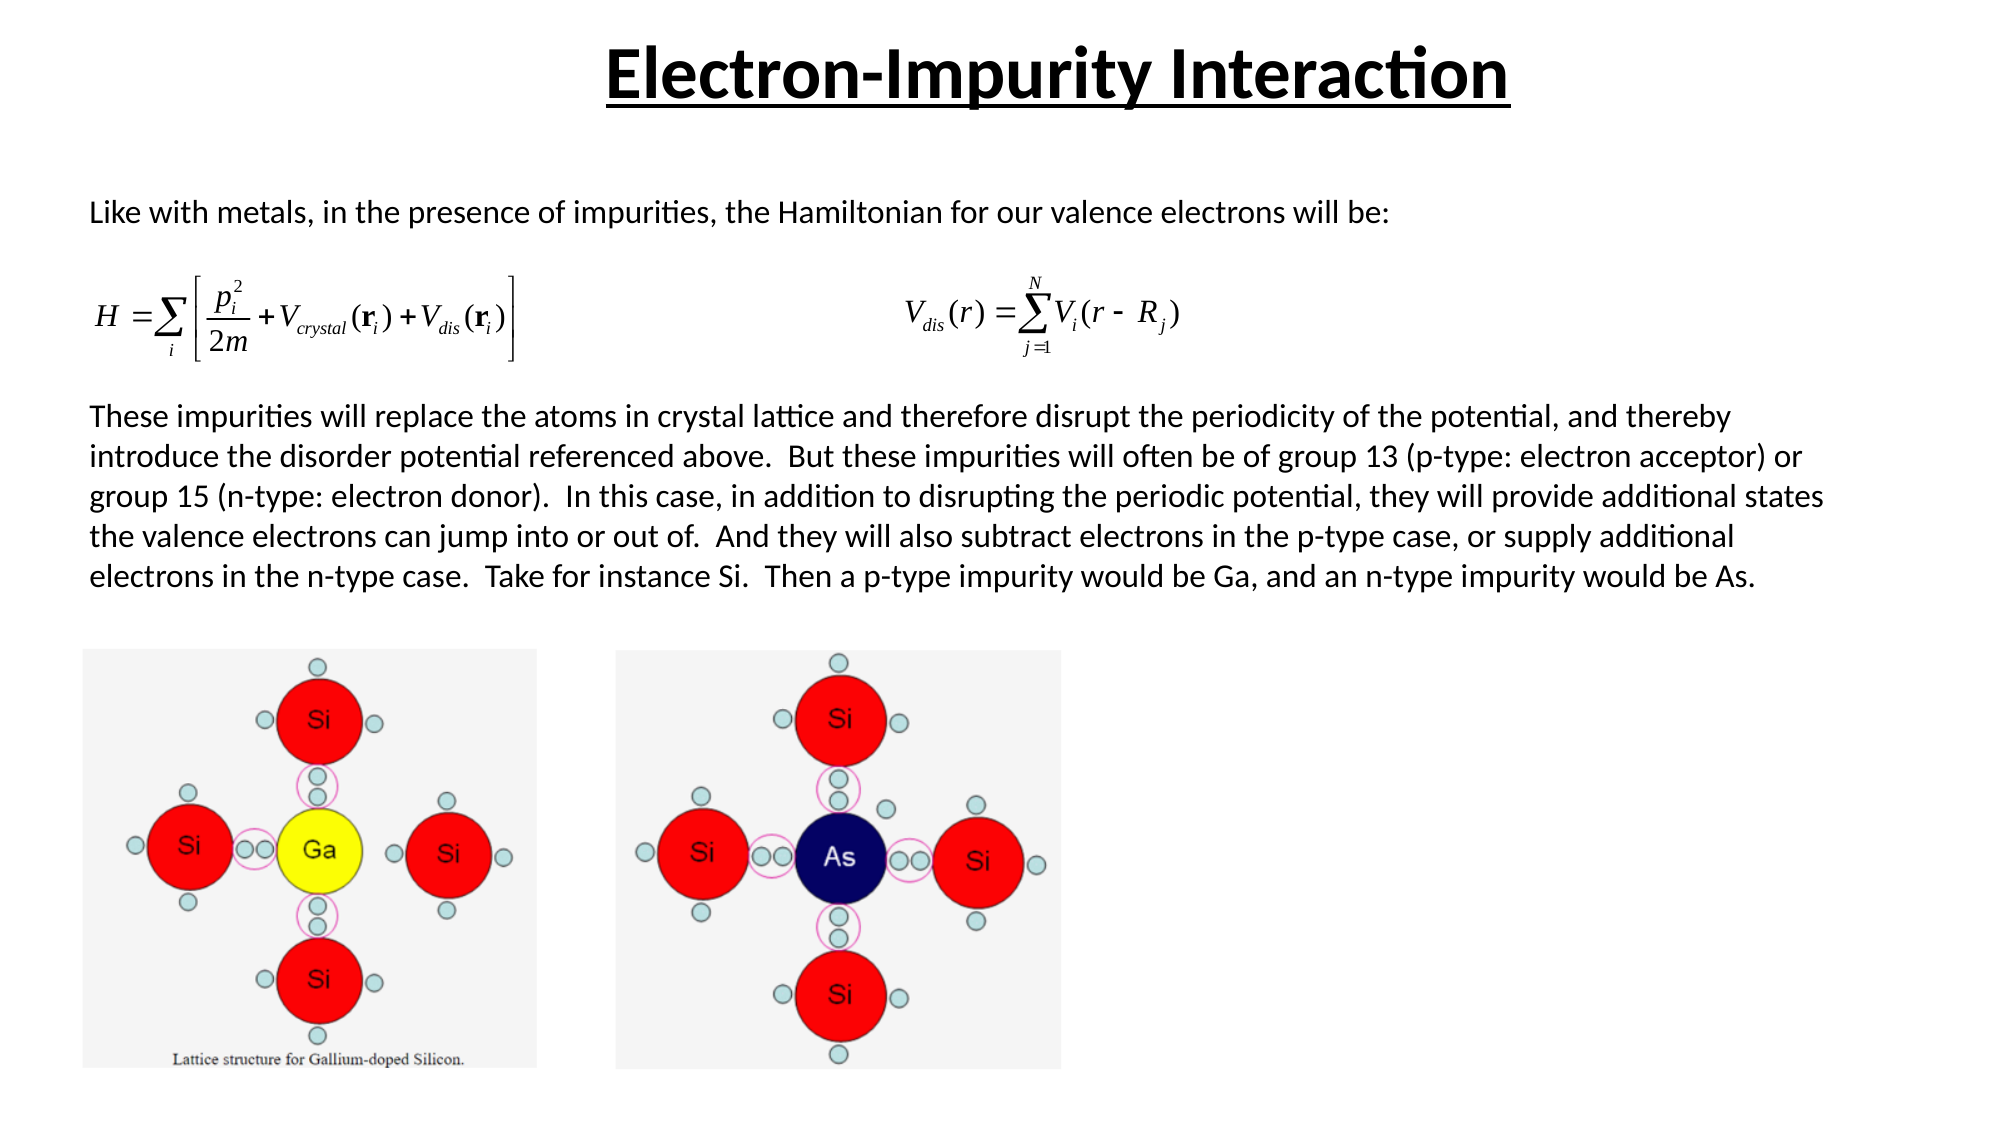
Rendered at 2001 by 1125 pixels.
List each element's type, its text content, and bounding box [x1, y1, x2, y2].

text_box These impurities will replace the atoms in crystal lattice and therefore disrupt the periodicity of the potential, and thereby introduce the disorder potential referenced above. But these impurities will often be of group 13 (p-type: electron acceptor) or group 15 (n-type: electron donor). In this case, in addition to disrupting the periodic potential, they will provide additional states the valence electrons can jump into or out of. And they will also subtract electrons in the p-type case, or supply additional electrons in the n-type case. Take for instance Si. Then a p-type impurity would be Ga, and an n-type impurity would be As. [74, 387, 1857, 602]
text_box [89, 268, 525, 369]
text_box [901, 268, 1188, 364]
text_box Like with metals, in the presence of impurities, the Hamiltonian for our valence electrons will be: [74, 182, 1457, 238]
picture [74, 634, 1085, 1078]
title Electron-Impurity Interaction [487, 20, 1629, 123]
